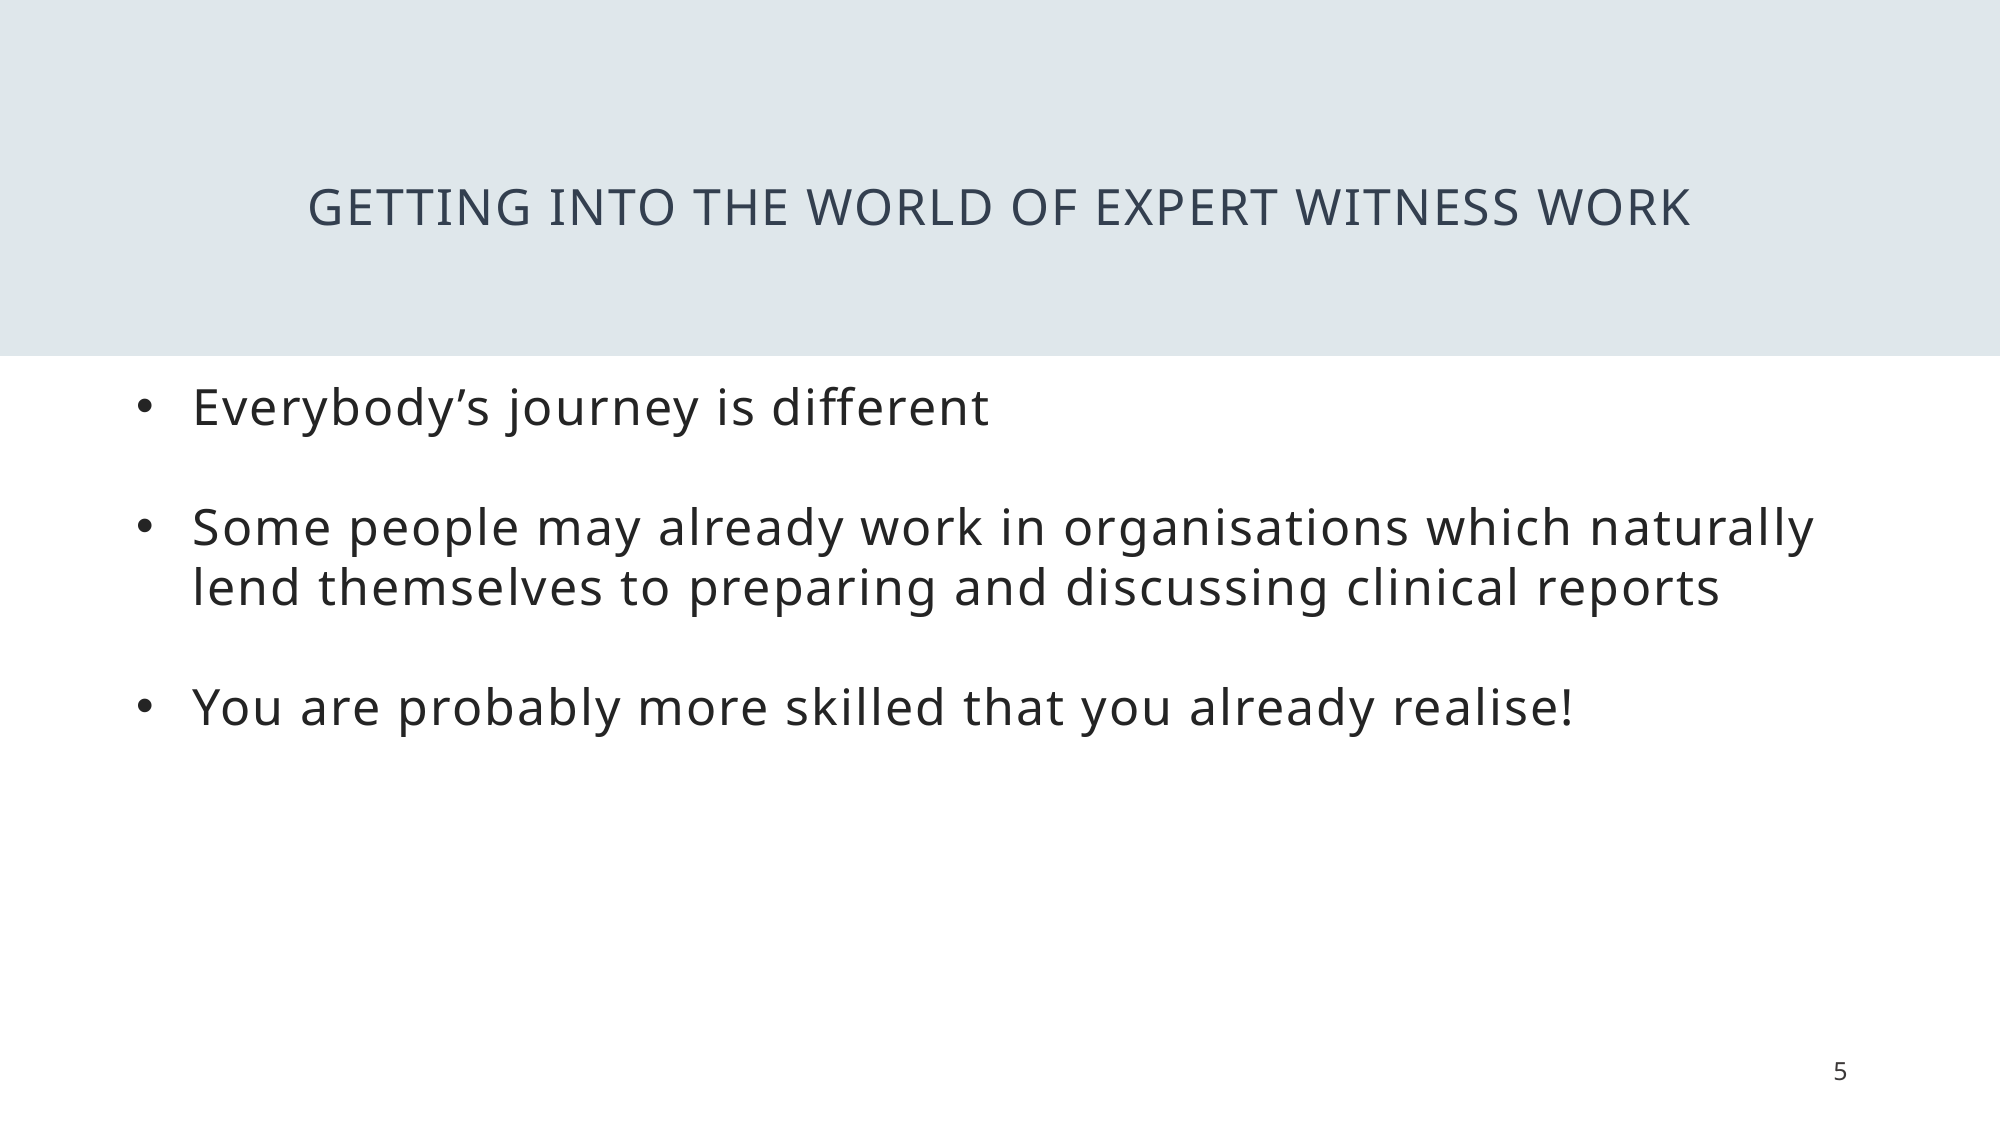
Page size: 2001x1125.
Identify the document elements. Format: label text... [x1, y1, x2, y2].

text_box Everybody’s journey is different Some people may already work in organisations which naturally lend themselves to preparing and discussing clinical reports You are probably more skilled that you already realise! [121, 368, 1863, 1043]
slide_number 5 [1412, 1043, 1863, 1103]
title Getting into the World of Expert Witness work [137, 98, 1863, 321]
